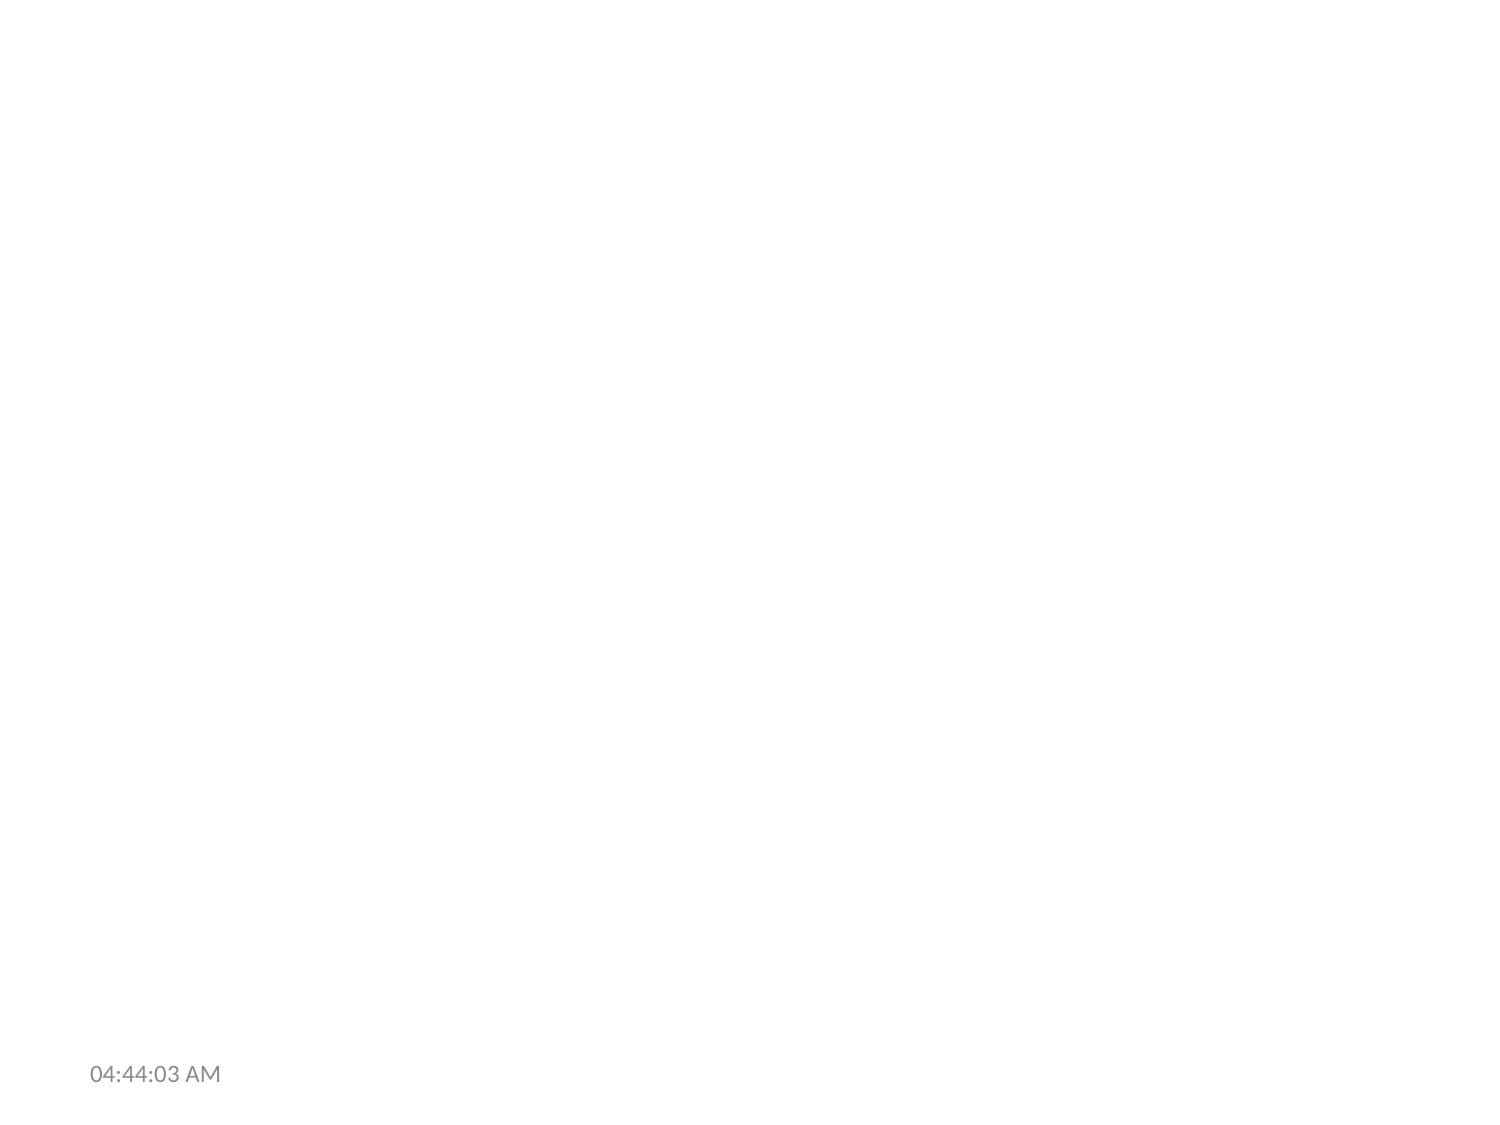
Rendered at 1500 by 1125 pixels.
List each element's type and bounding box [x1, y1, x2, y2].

slide_number [75, 1042, 425, 1103]
